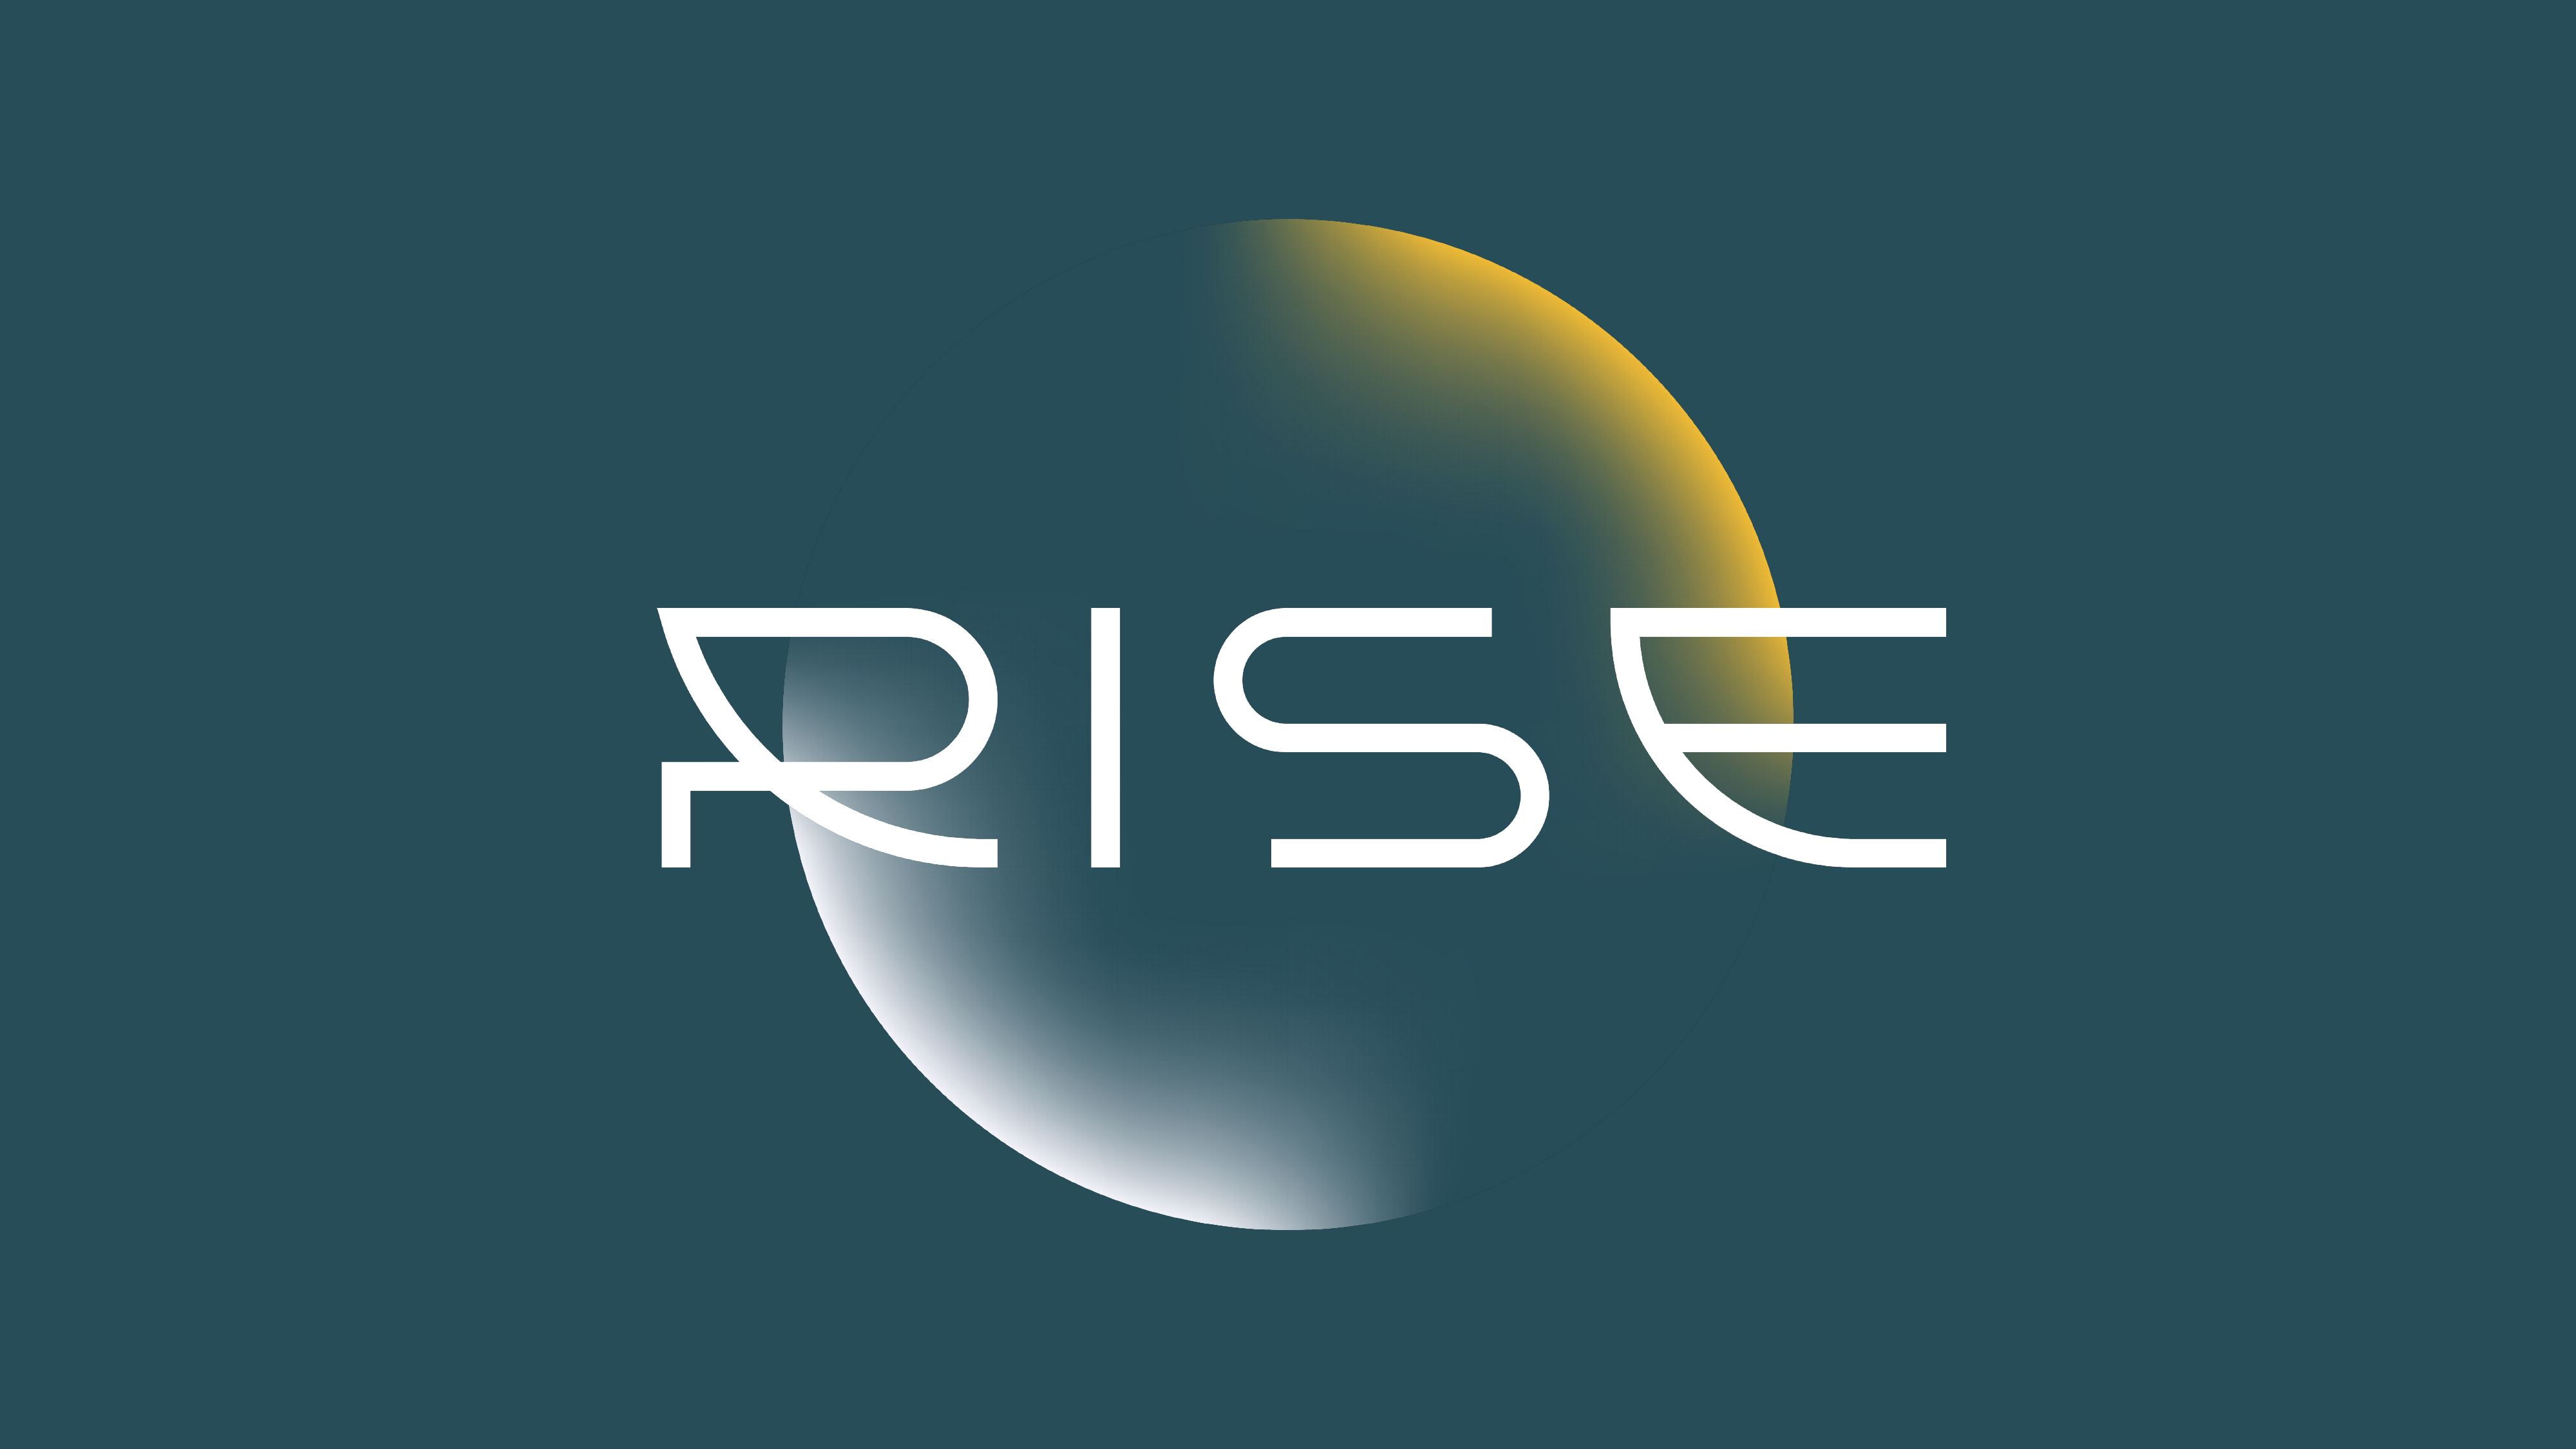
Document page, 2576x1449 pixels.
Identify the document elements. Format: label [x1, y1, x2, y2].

picture [656, 219, 1946, 1230]
